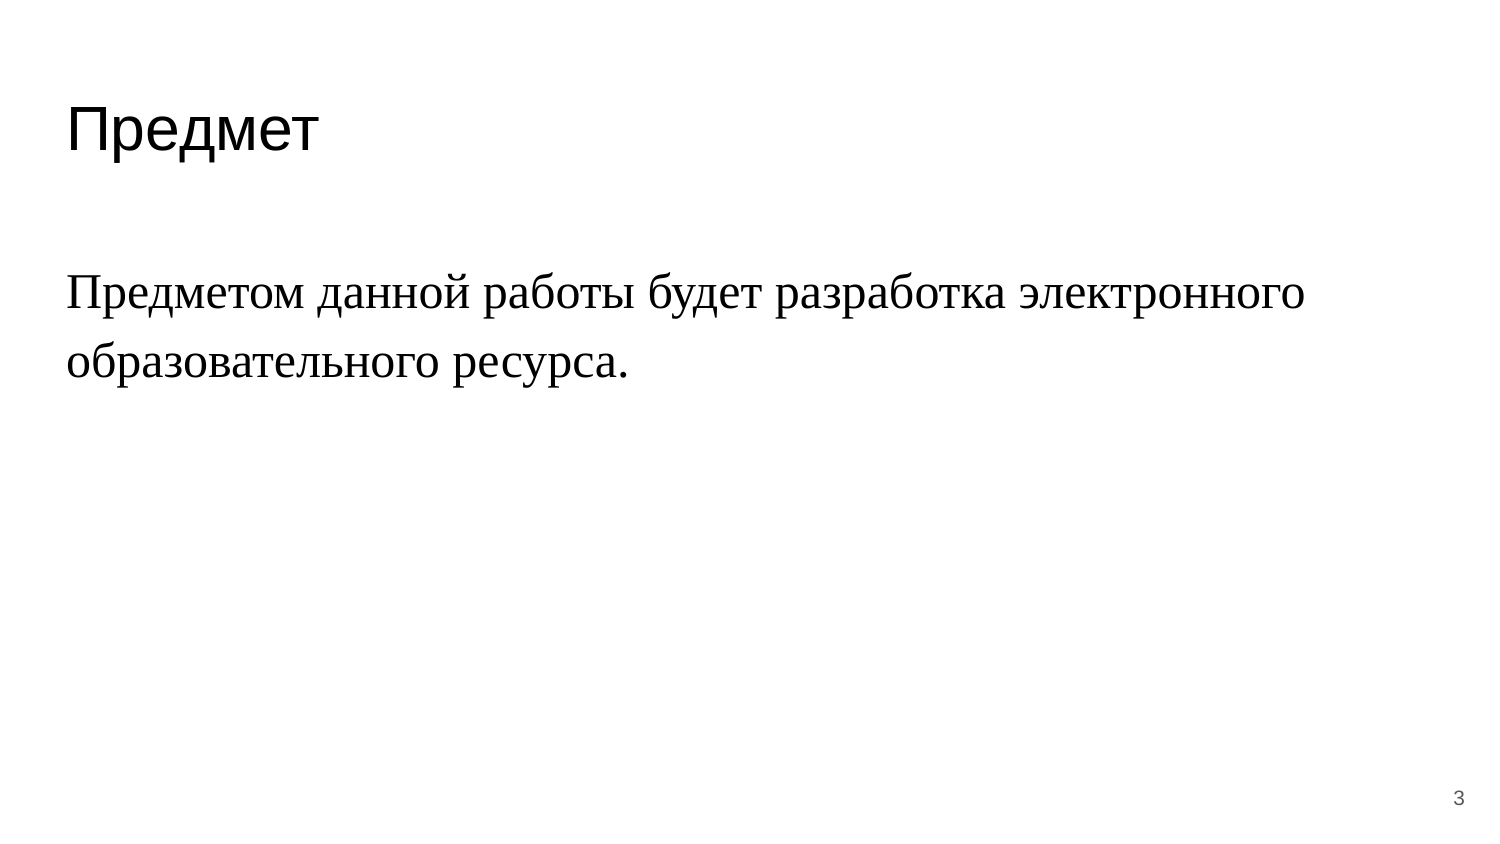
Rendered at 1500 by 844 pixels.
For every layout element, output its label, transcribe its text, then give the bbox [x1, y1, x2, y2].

slide_number 3 [1389, 764, 1480, 830]
title Предмет [51, 72, 1449, 167]
list Предметом данной работы будет разработка электронного образовательного ресурса. [51, 234, 1449, 656]
